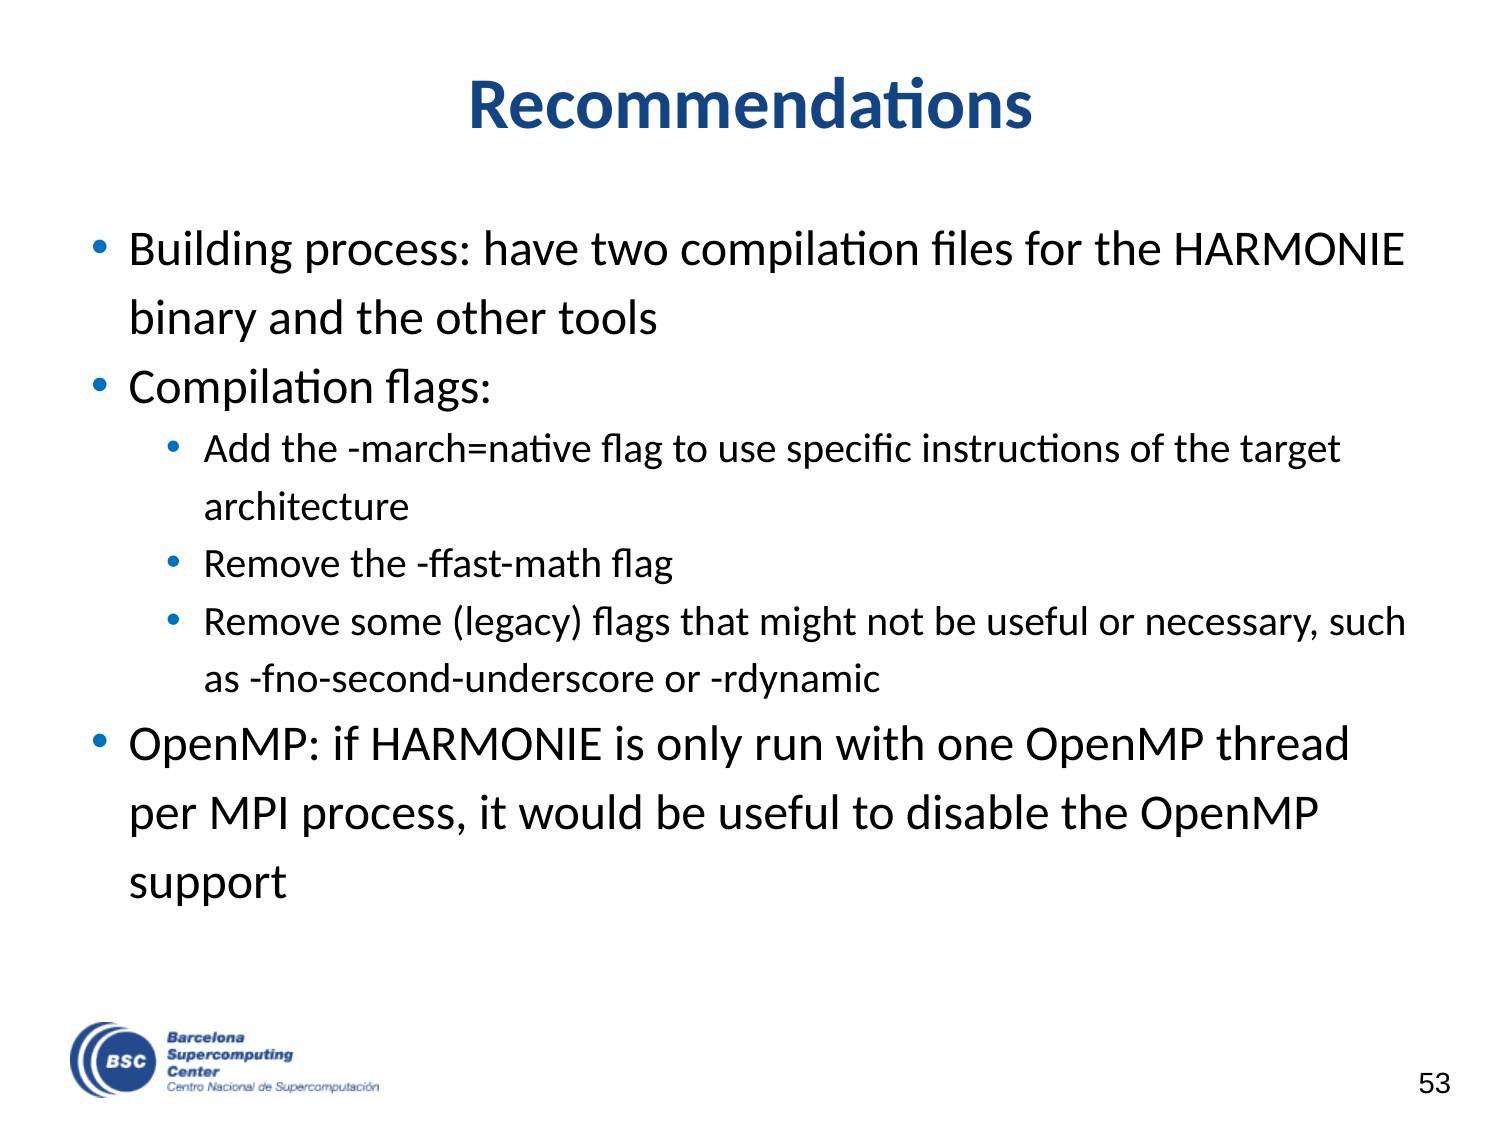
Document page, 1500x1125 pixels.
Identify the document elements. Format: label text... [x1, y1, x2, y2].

slide_number ‹#› [1403, 1038, 1494, 1125]
picture [70, 1022, 379, 1098]
title Recommendations [76, 35, 1427, 174]
list Building process: have two compilation files for the HARMONIE binary and the other tools Compilation flags: Add the -march=native flag to use specific instructions of the target architecture Remove the -ffast-math flag Remove some (legacy) flags that might not be useful or necessary, such as -fno-second-underscore or -rdynamic OpenMP: if HARMONIE is only run with one OpenMP thread per MPI process, it would be useful to disable the OpenMP support [76, 199, 1427, 993]
